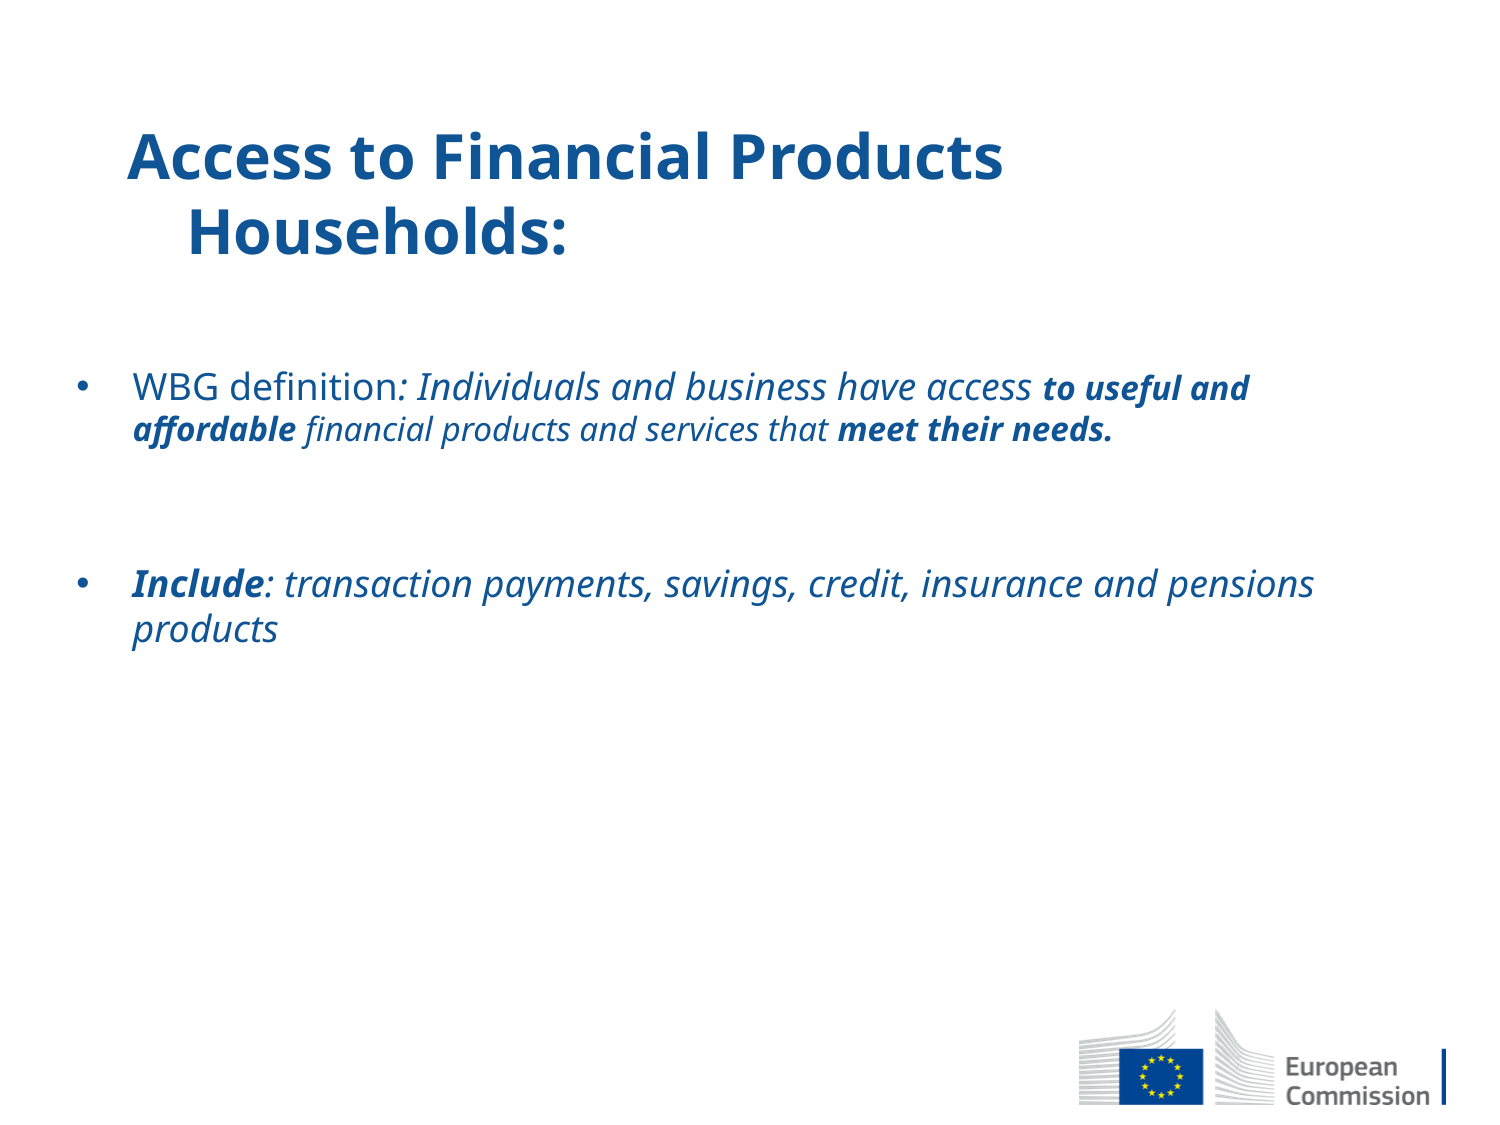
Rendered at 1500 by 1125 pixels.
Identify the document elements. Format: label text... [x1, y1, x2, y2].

list WBG definition: Individuals and business have access to useful and affordable financial products and services that meet their needs. Include: transaction payments, savings, credit, insurance and pensions products [61, 302, 1412, 899]
text_box Access to Financial Products Households: [112, 54, 1412, 256]
picture [1078, 1008, 1447, 1106]
